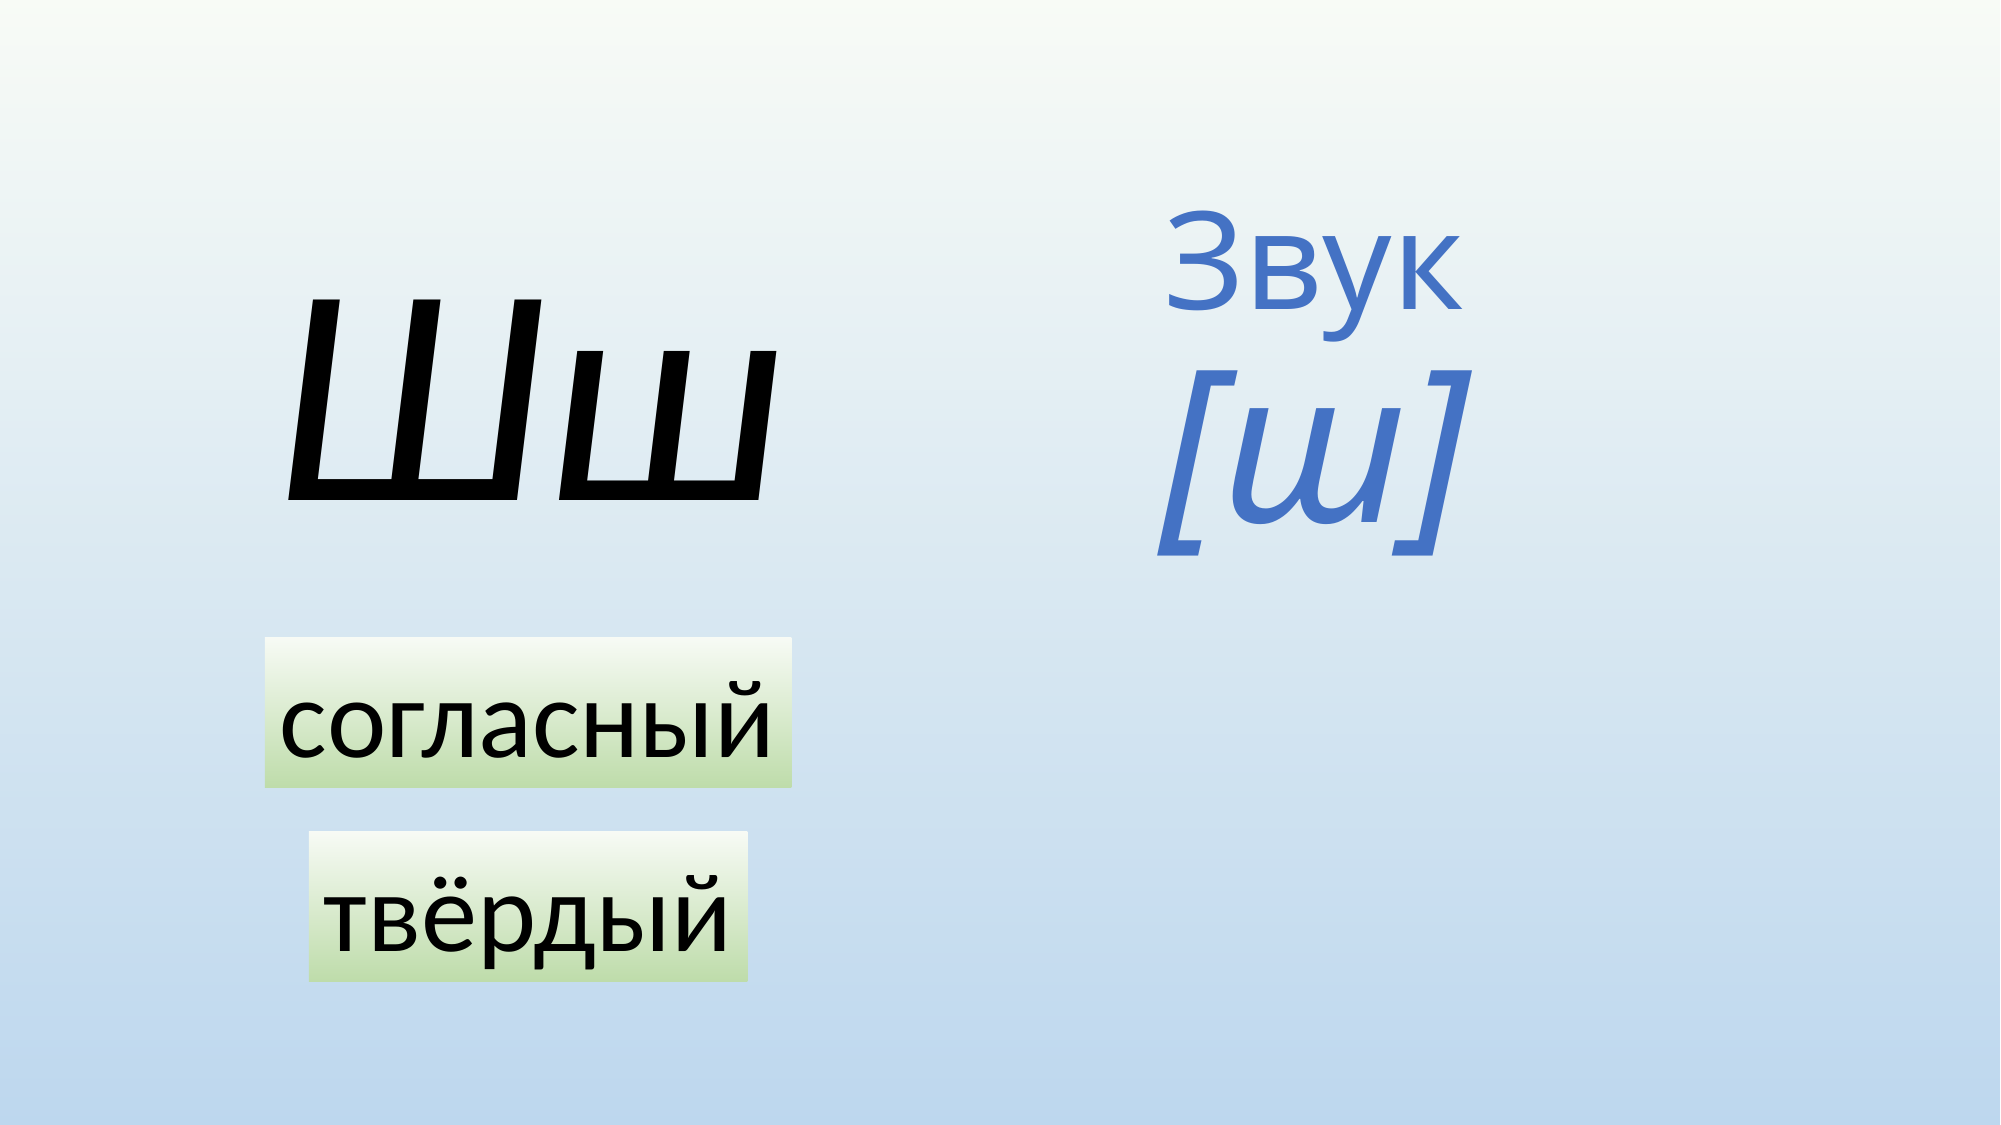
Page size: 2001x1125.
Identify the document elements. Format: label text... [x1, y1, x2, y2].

title Шш [249, 184, 807, 576]
text_box твёрдый [308, 831, 748, 982]
text_box Звук [ш] [1036, 184, 1593, 576]
text_box согласный [264, 637, 792, 788]
